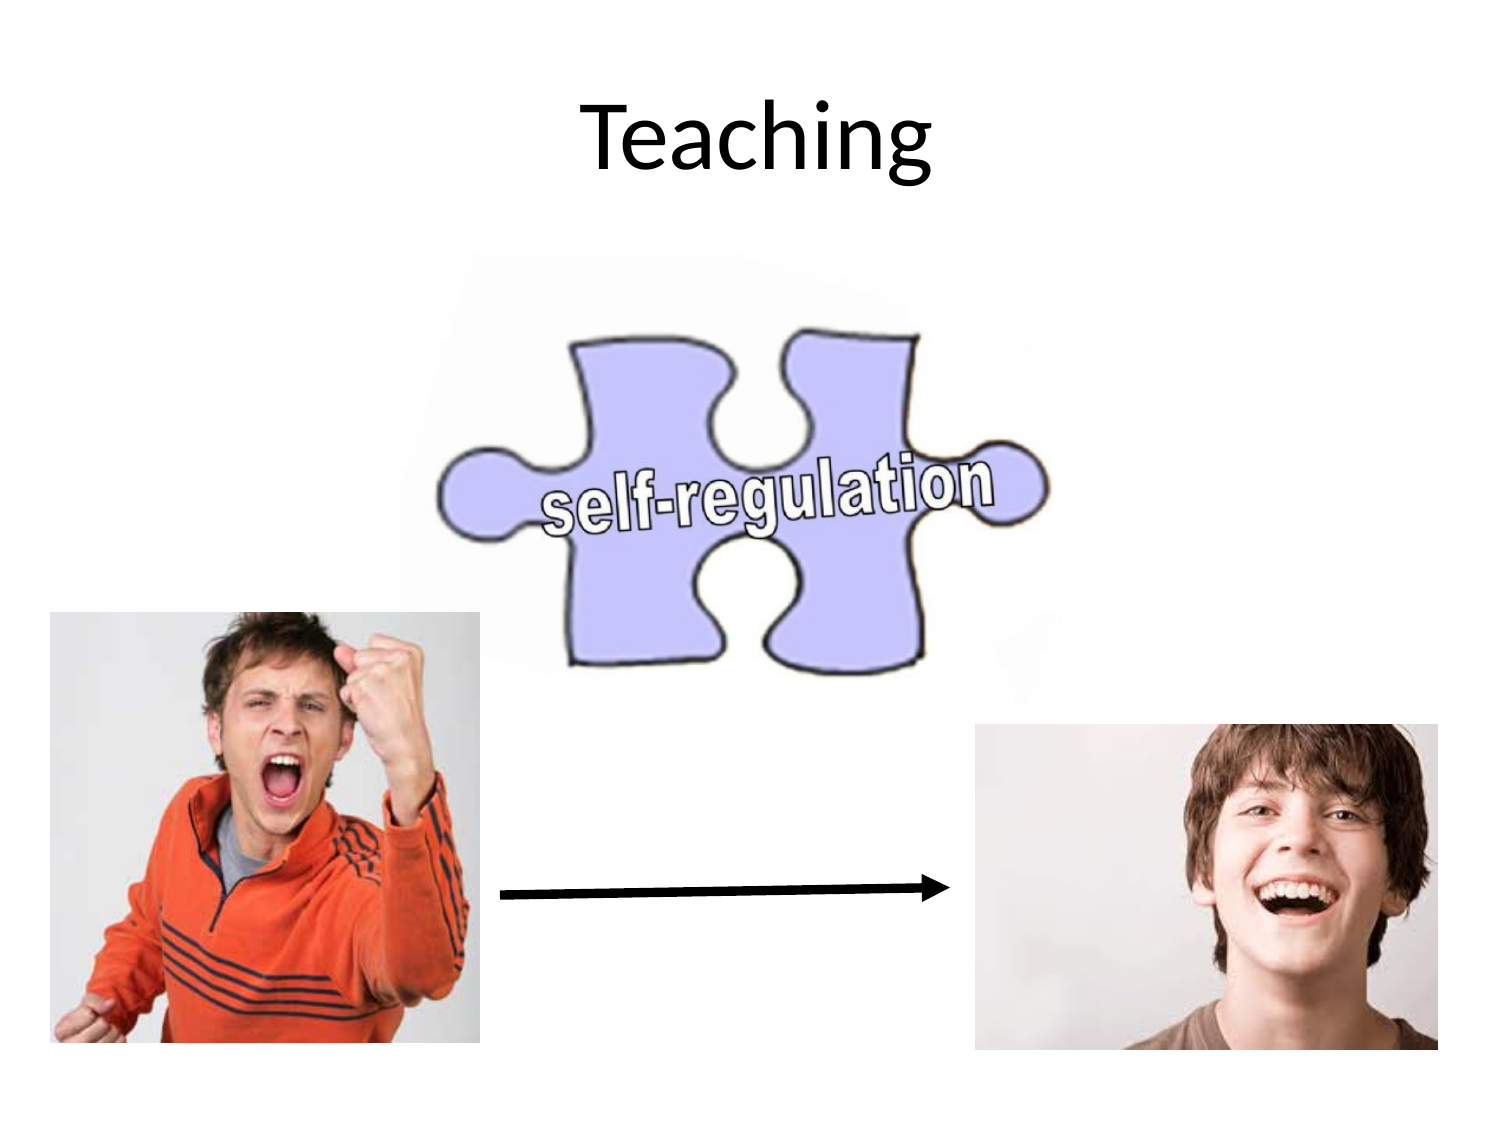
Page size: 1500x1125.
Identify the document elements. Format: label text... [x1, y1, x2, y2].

text_box [499, 881, 950, 896]
text_box Teaching [564, 62, 950, 185]
picture [49, 187, 1438, 1050]
